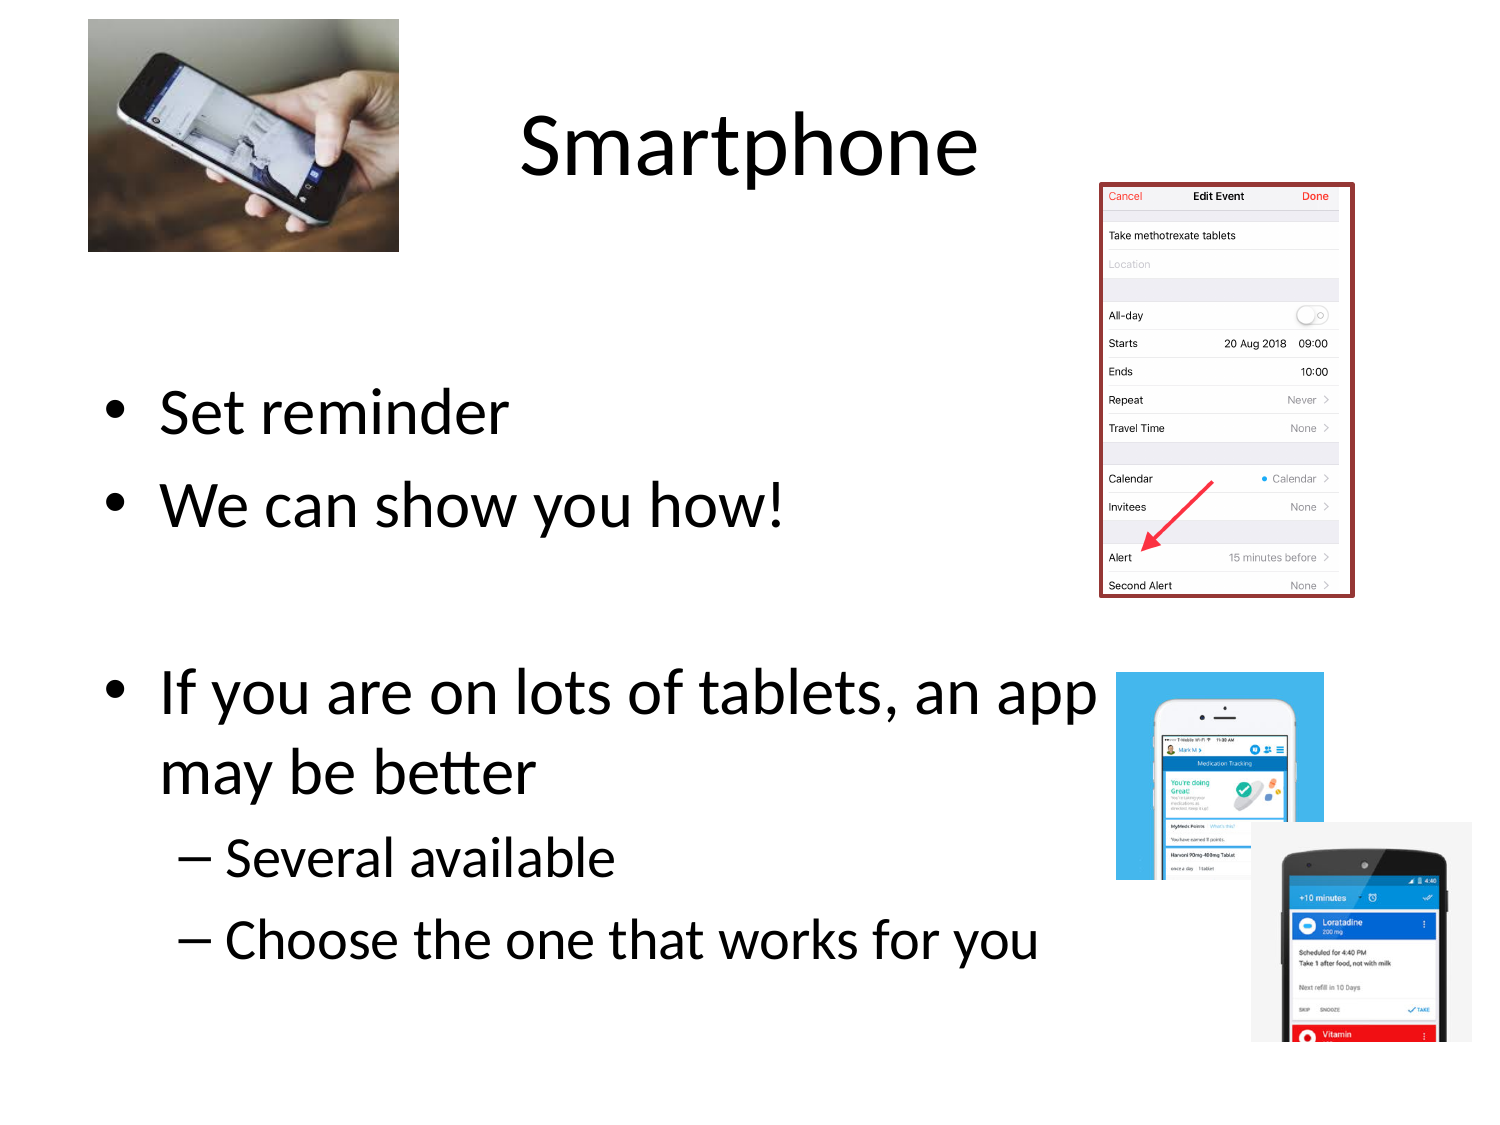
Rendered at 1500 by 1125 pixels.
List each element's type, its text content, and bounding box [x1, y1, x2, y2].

text_box [1336, 182, 1354, 598]
title Smartphone [404, 45, 1425, 233]
picture [1115, 671, 1472, 1043]
list Set reminder We can show you how! If you are on lots of tablets, an app may be better Several available Choose the one that works for you [88, 267, 1154, 1010]
picture [1100, 184, 1339, 597]
title Smartphone [75, 45, 83, 233]
picture [88, 18, 399, 252]
